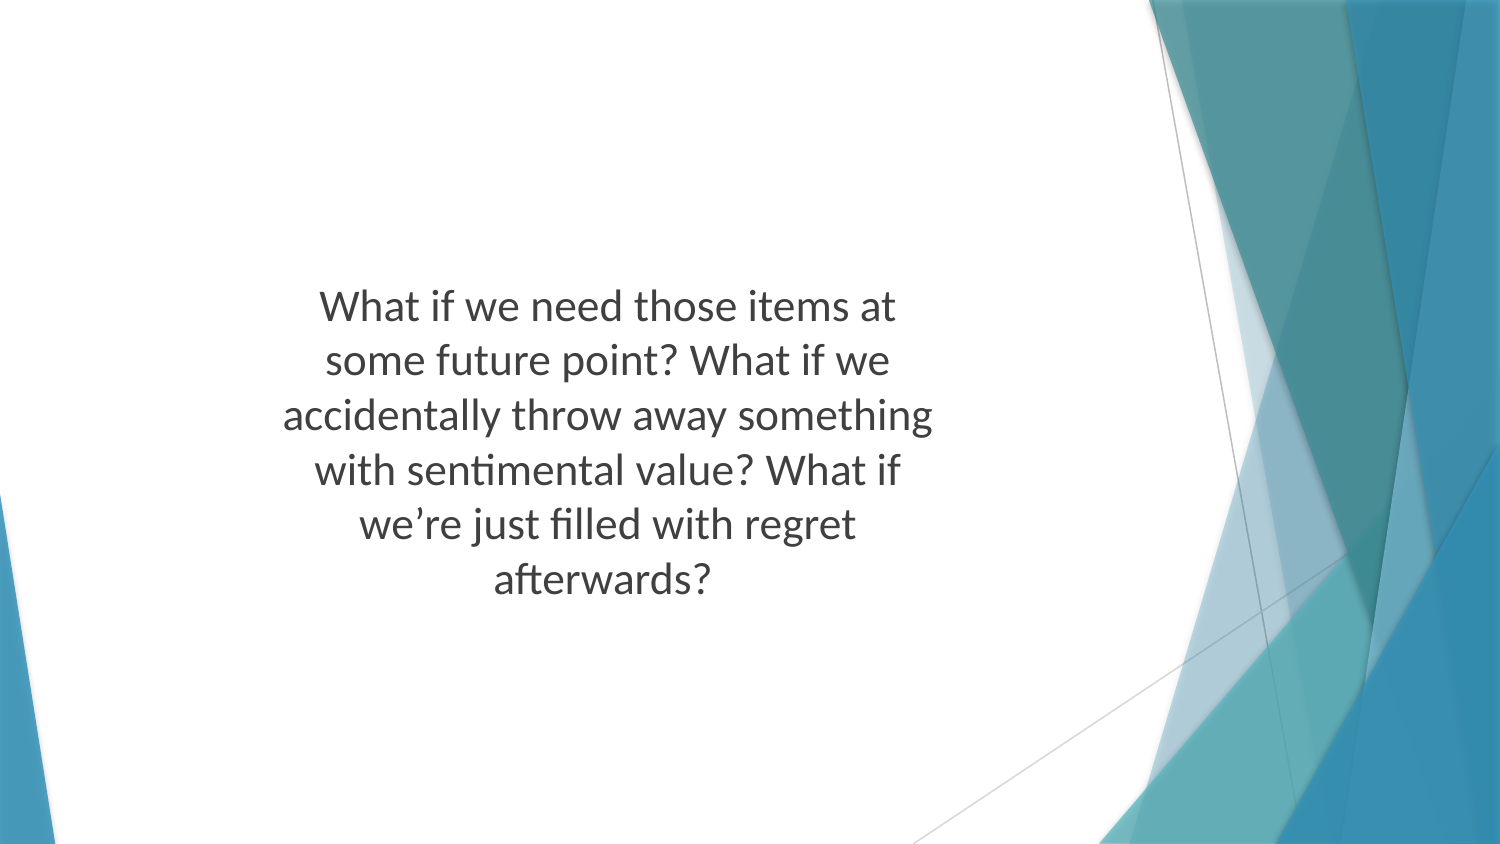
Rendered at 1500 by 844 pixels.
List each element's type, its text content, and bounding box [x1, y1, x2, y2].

list What if we need those items at some future point? What if we accidentally throw away something with sentimental value? What if we’re just filled with regret afterwards? [265, 268, 951, 611]
